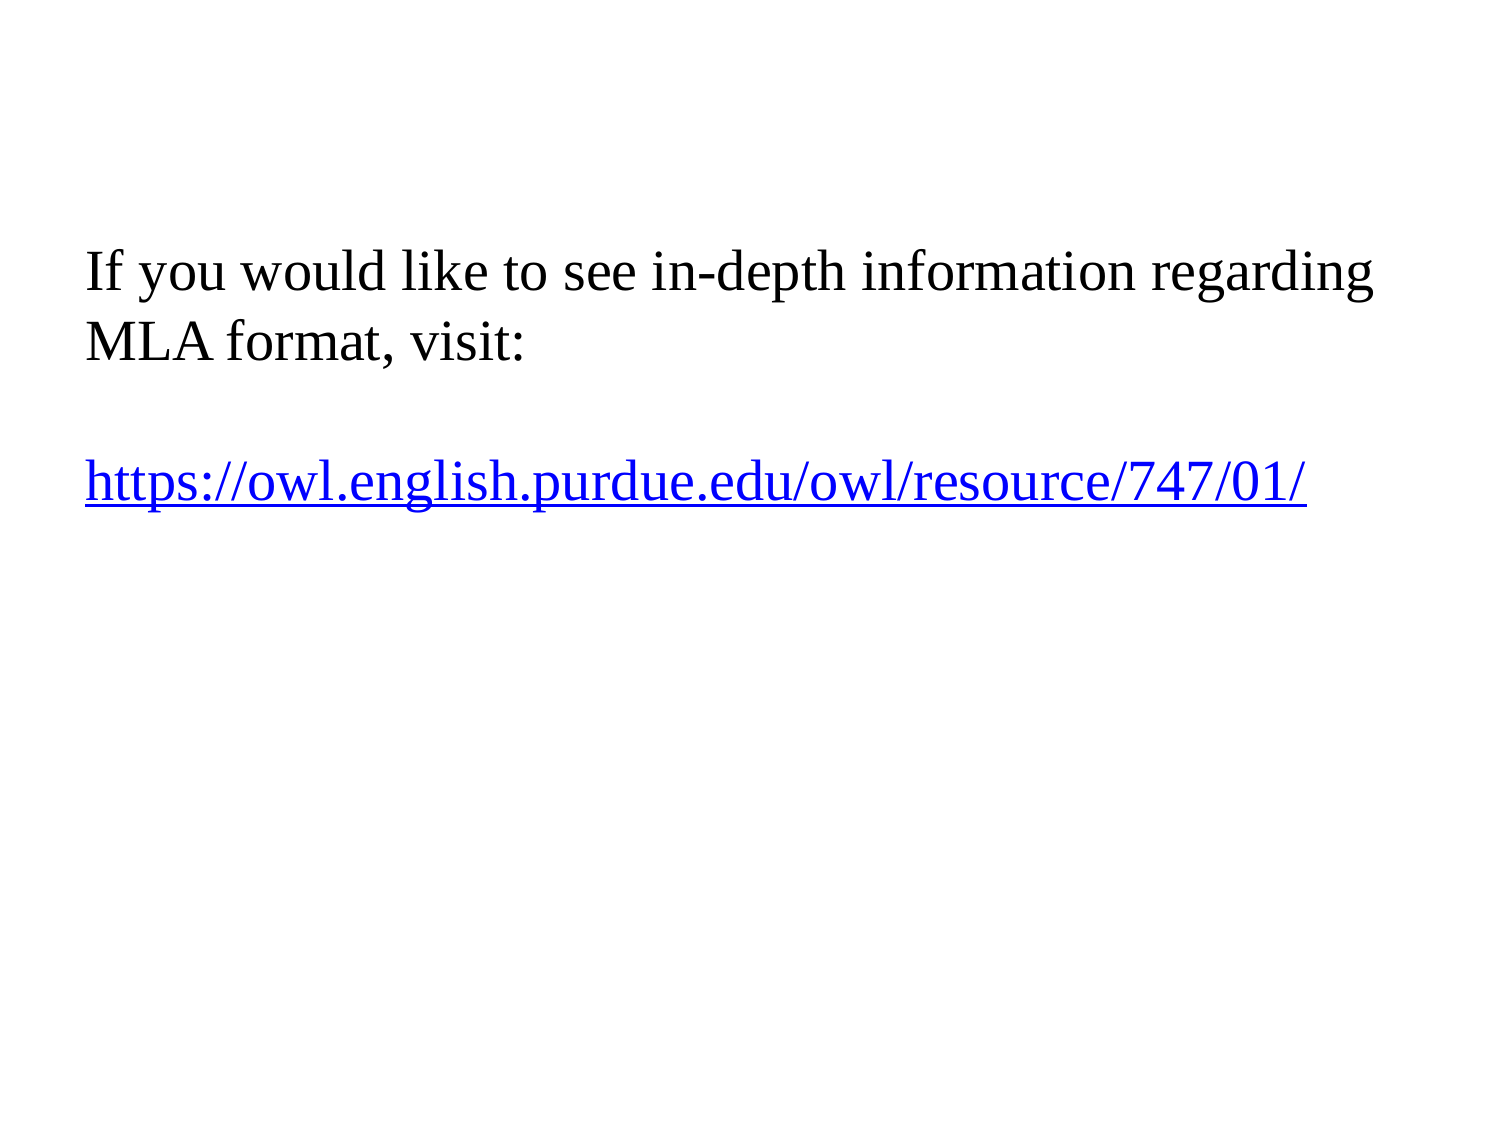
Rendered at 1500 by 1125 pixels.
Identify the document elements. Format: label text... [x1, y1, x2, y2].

text_box If you would like to see in-depth information regarding MLA format, visit: https://owl.english.purdue.edu/owl/resource/747/01/ [70, 224, 1450, 800]
